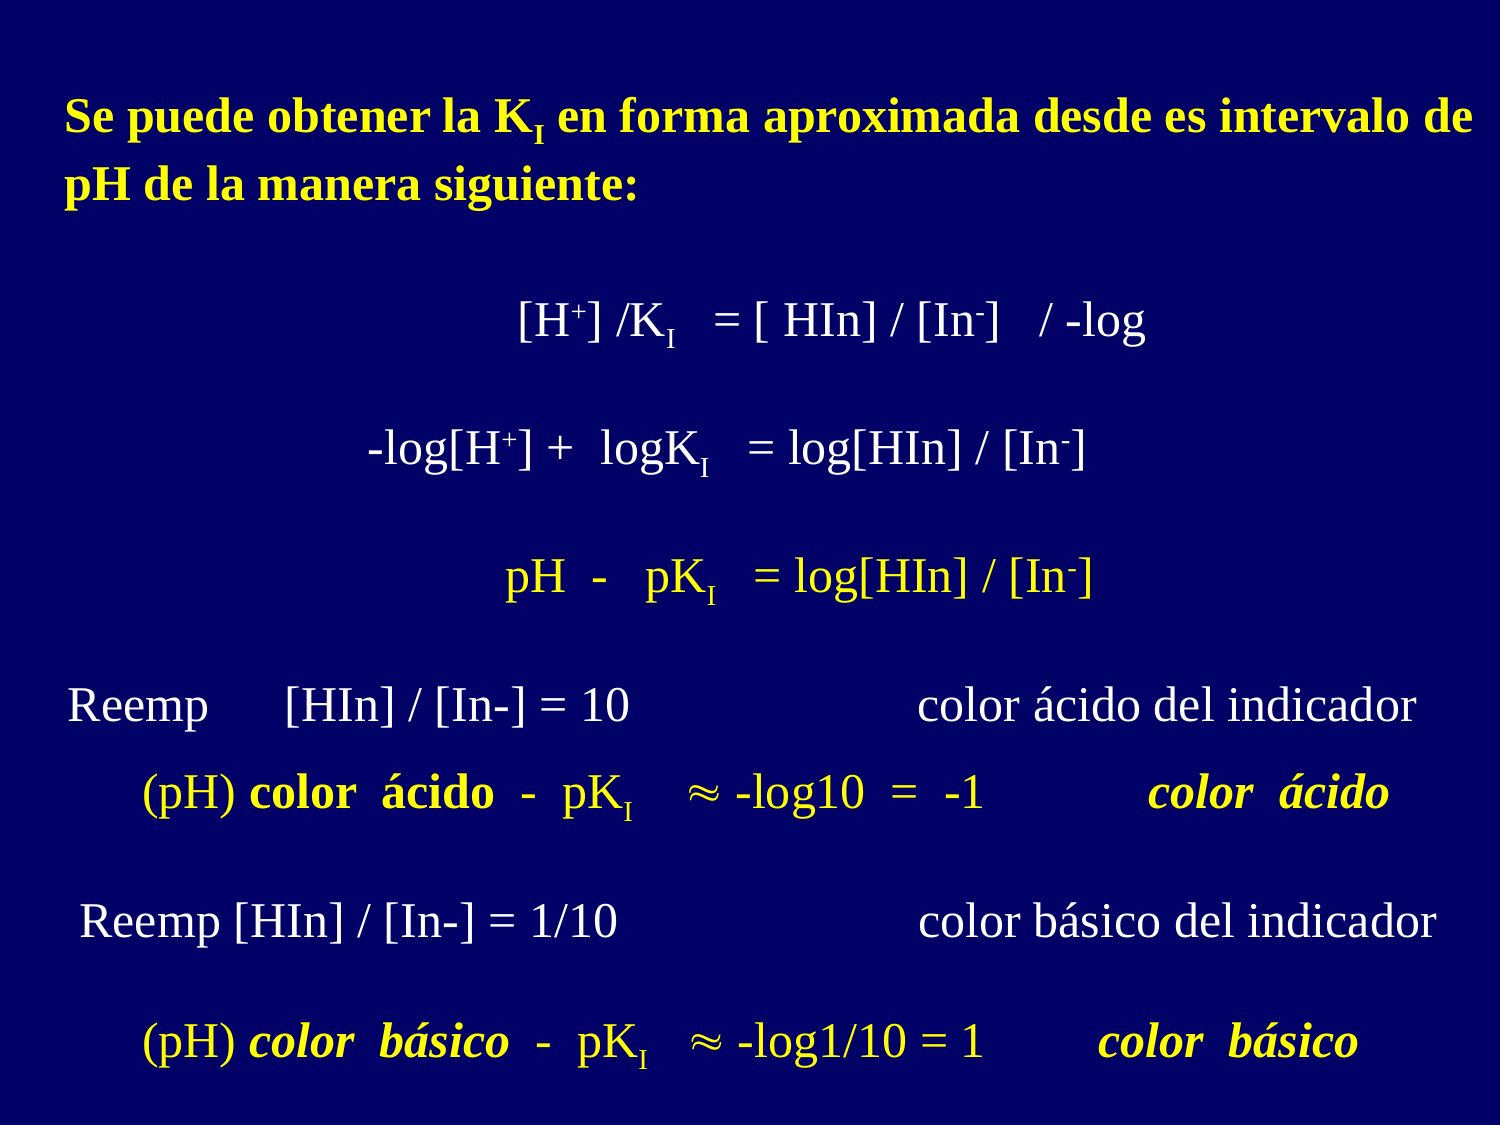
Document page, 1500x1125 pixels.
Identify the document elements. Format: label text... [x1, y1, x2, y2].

text_box Se puede obtener la KI en forma aproximada desde es intervalo de pH de la manera siguiente: [50, 74, 1500, 278]
text_box (pH) color ácido - pKI  -log10 = -1 color ácido Reemp [HIn] / [In-] = 1/10 color básico del indicador (pH) color básico - pKI  -log1/10 = 1 color básico [64, 751, 1453, 1083]
text_box [H+] /KI = [ HIn] / [In-] / -log -log[H+] + logKI = log[HIn] / [In-] pH - pKI = log[HIn] / [In-] Reemp [HIn] / [In-] = 10 color ácido del indicador [53, 278, 1466, 739]
